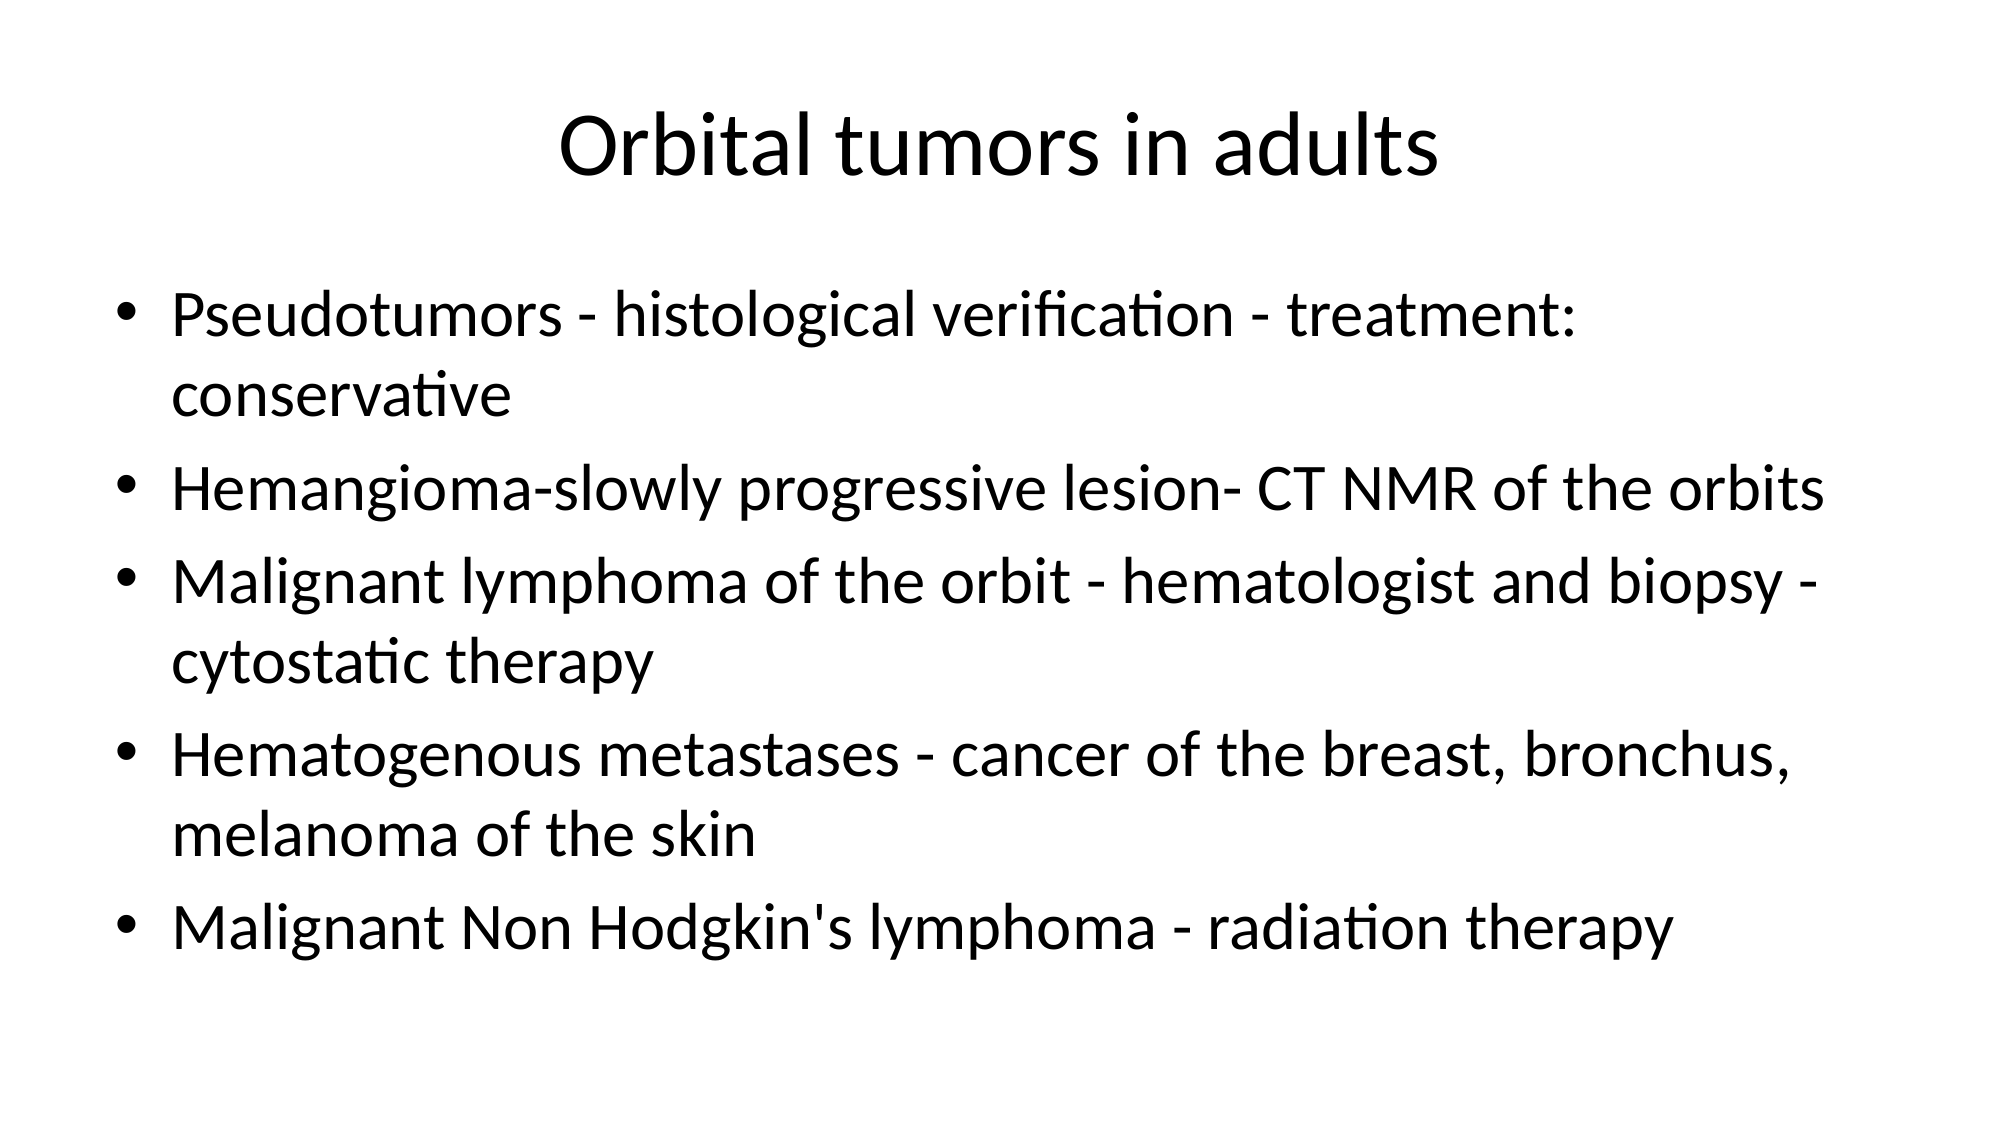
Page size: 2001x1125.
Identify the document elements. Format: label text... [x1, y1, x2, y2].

title Orbital tumors in adults [99, 45, 1900, 233]
list Pseudotumors - histological verification - treatment: conservative Hemangioma-slowly progressive lesion- CT NMR of the orbits Malignant lymphoma of the orbit - hematologist and biopsy - cytostatic therapy Hematogenous metastases - cancer of the breast, bronchus, melanoma of the skin Malignant Non Hodgkin's lymphoma - radiation therapy [99, 262, 1900, 1005]
